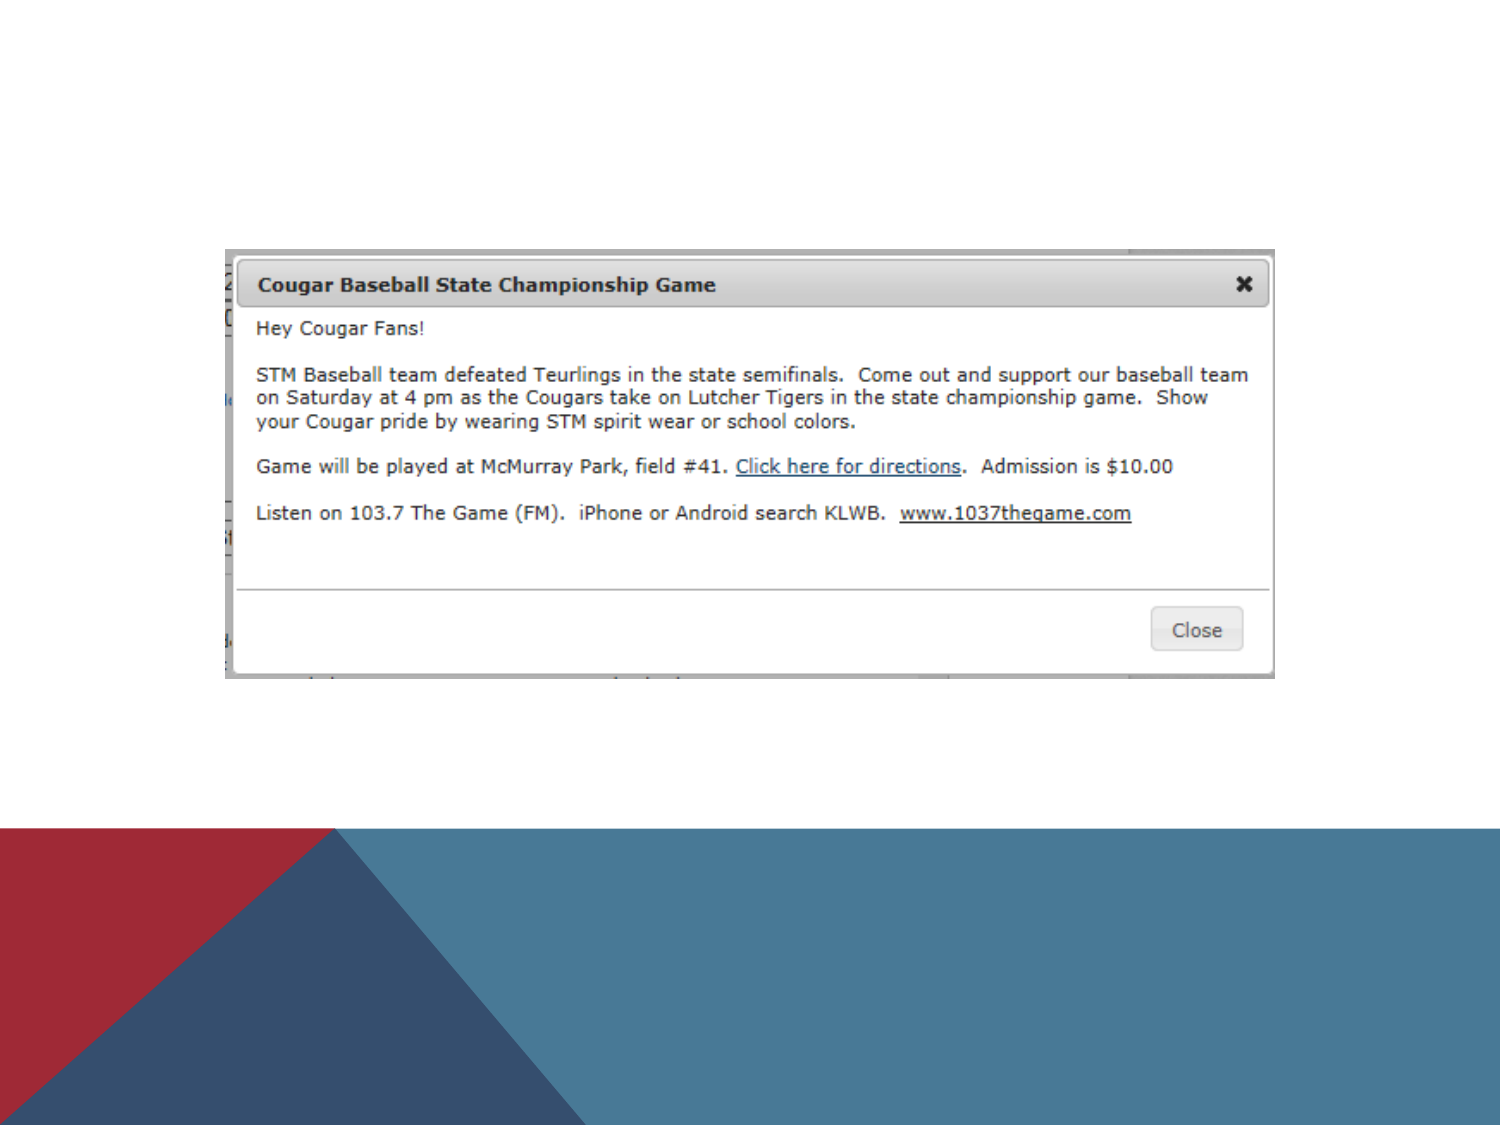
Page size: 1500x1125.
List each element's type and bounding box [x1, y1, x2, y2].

picture [224, 249, 1275, 679]
